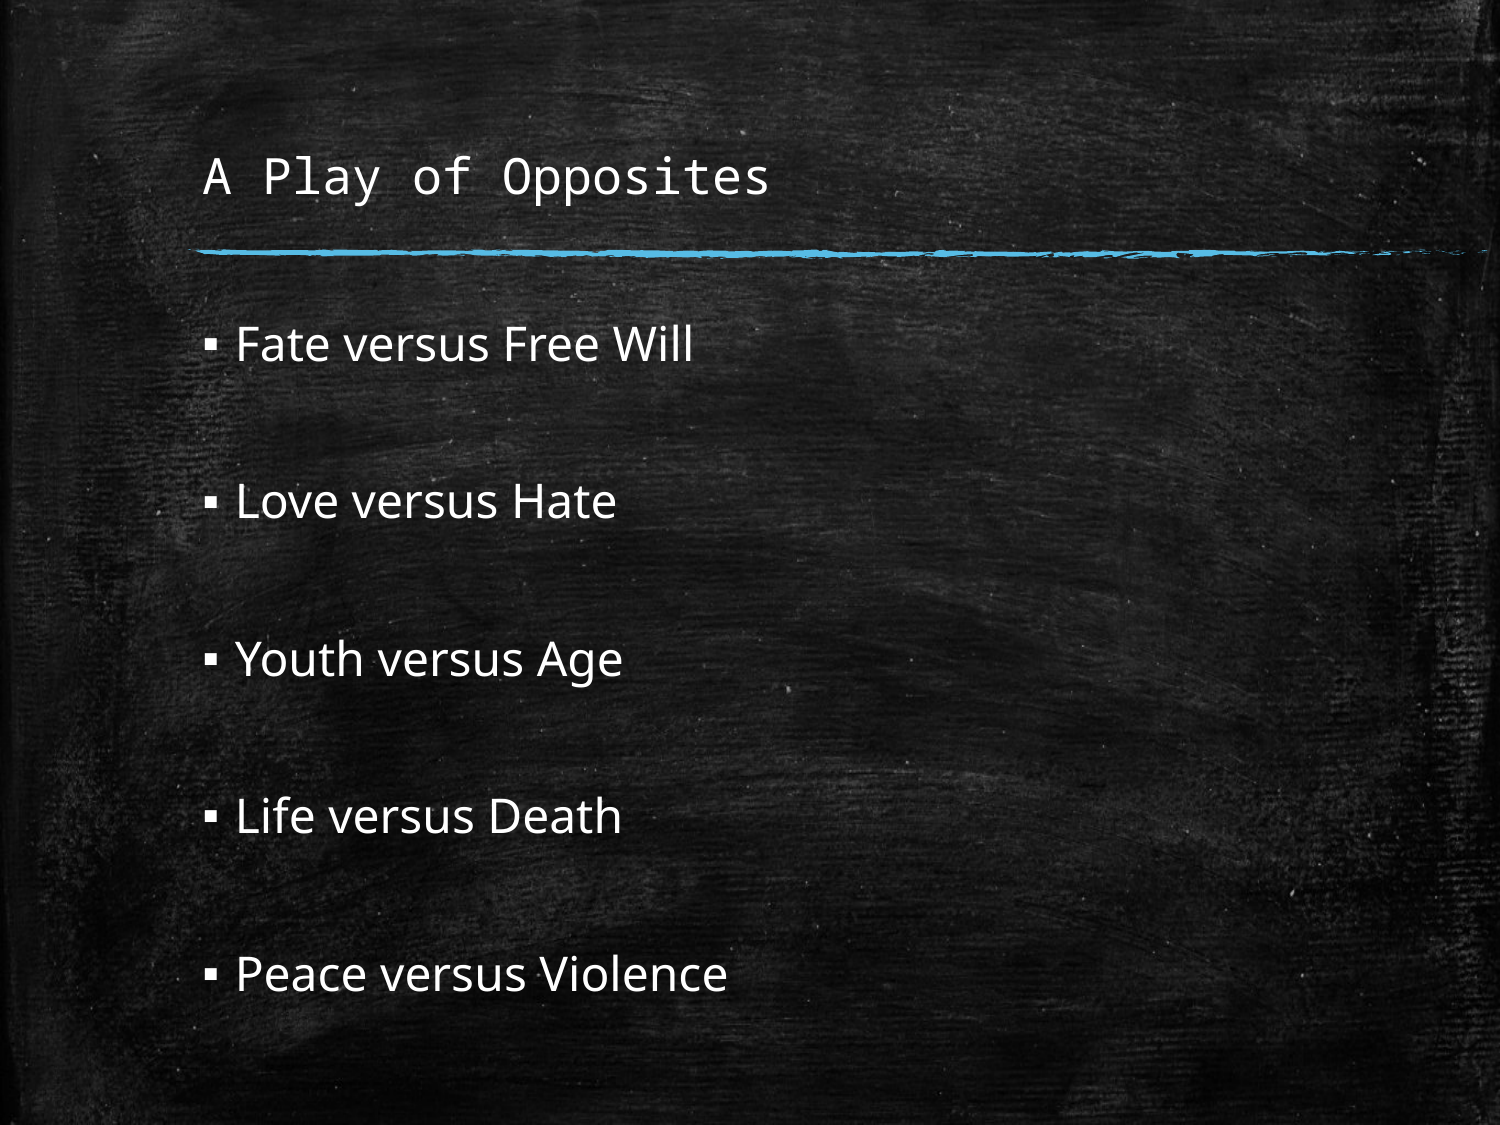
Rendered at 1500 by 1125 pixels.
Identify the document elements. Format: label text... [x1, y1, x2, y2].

title A Play of Opposites [187, 45, 1313, 213]
list Fate versus Free Will Love versus Hate Youth versus Age Life versus Death Peace versus Violence [187, 312, 1313, 1013]
